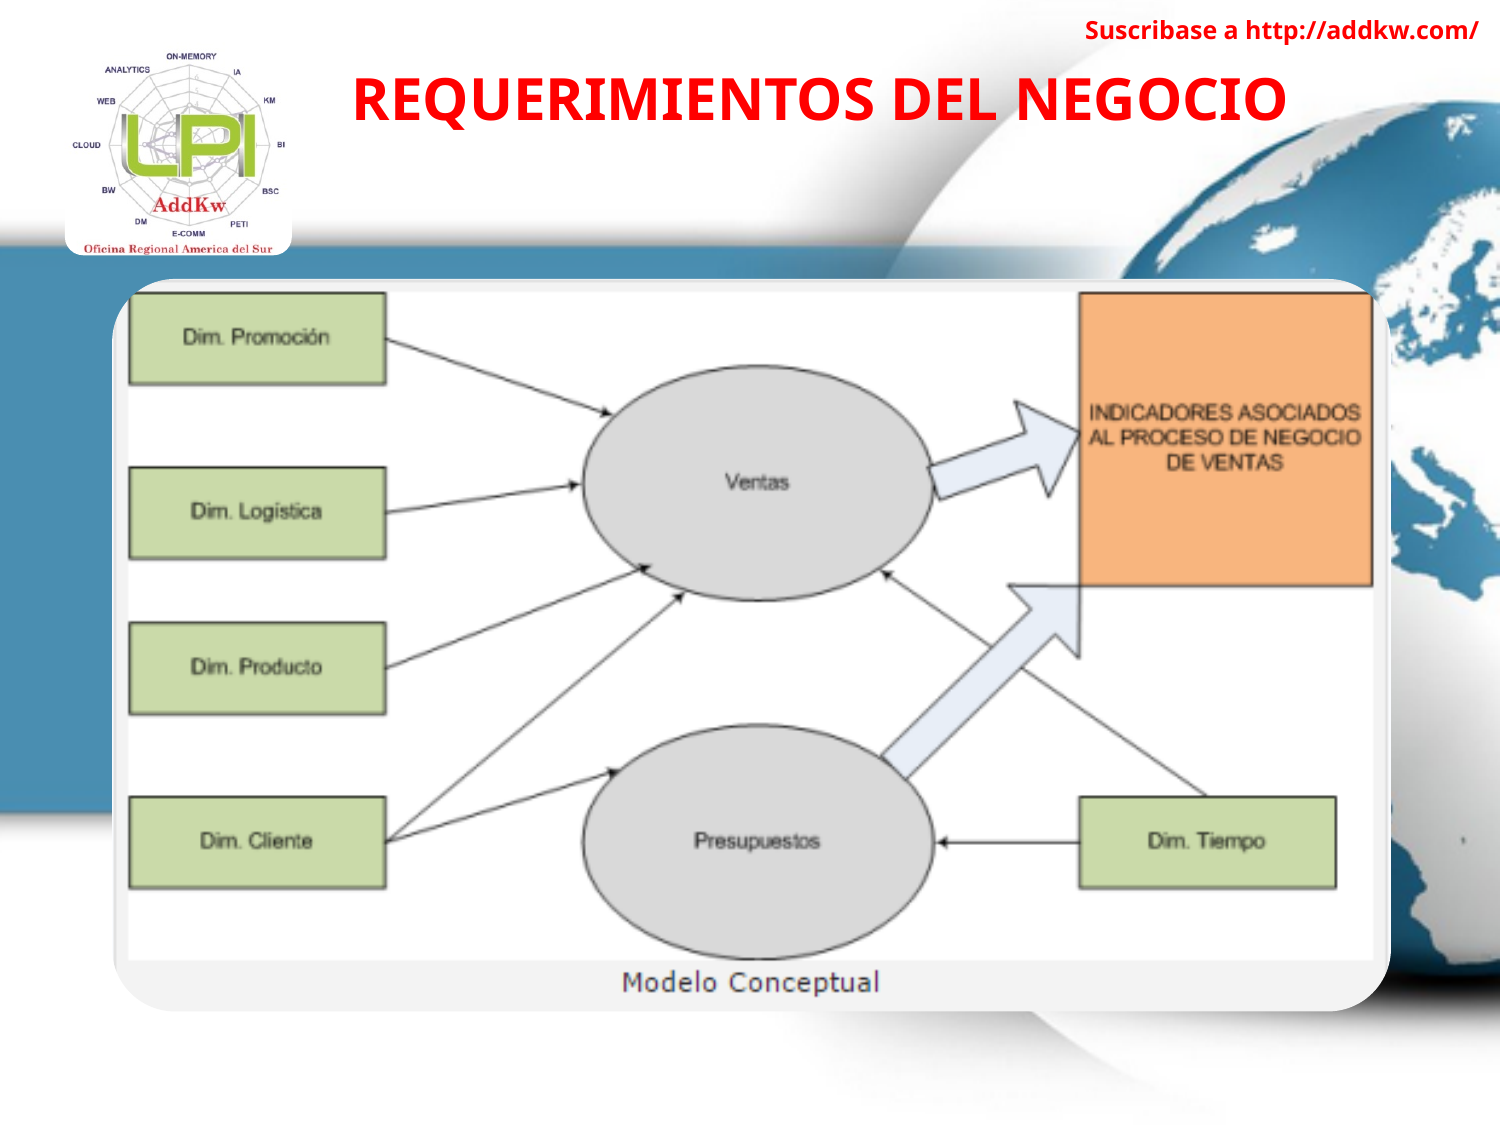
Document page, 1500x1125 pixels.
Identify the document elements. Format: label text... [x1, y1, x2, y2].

text_box Suscribase a http://addkw.com/ [1070, 7, 1495, 52]
picture [0, 0, 1500, 1125]
text_box Requerimientos del negocio [276, 54, 1364, 173]
